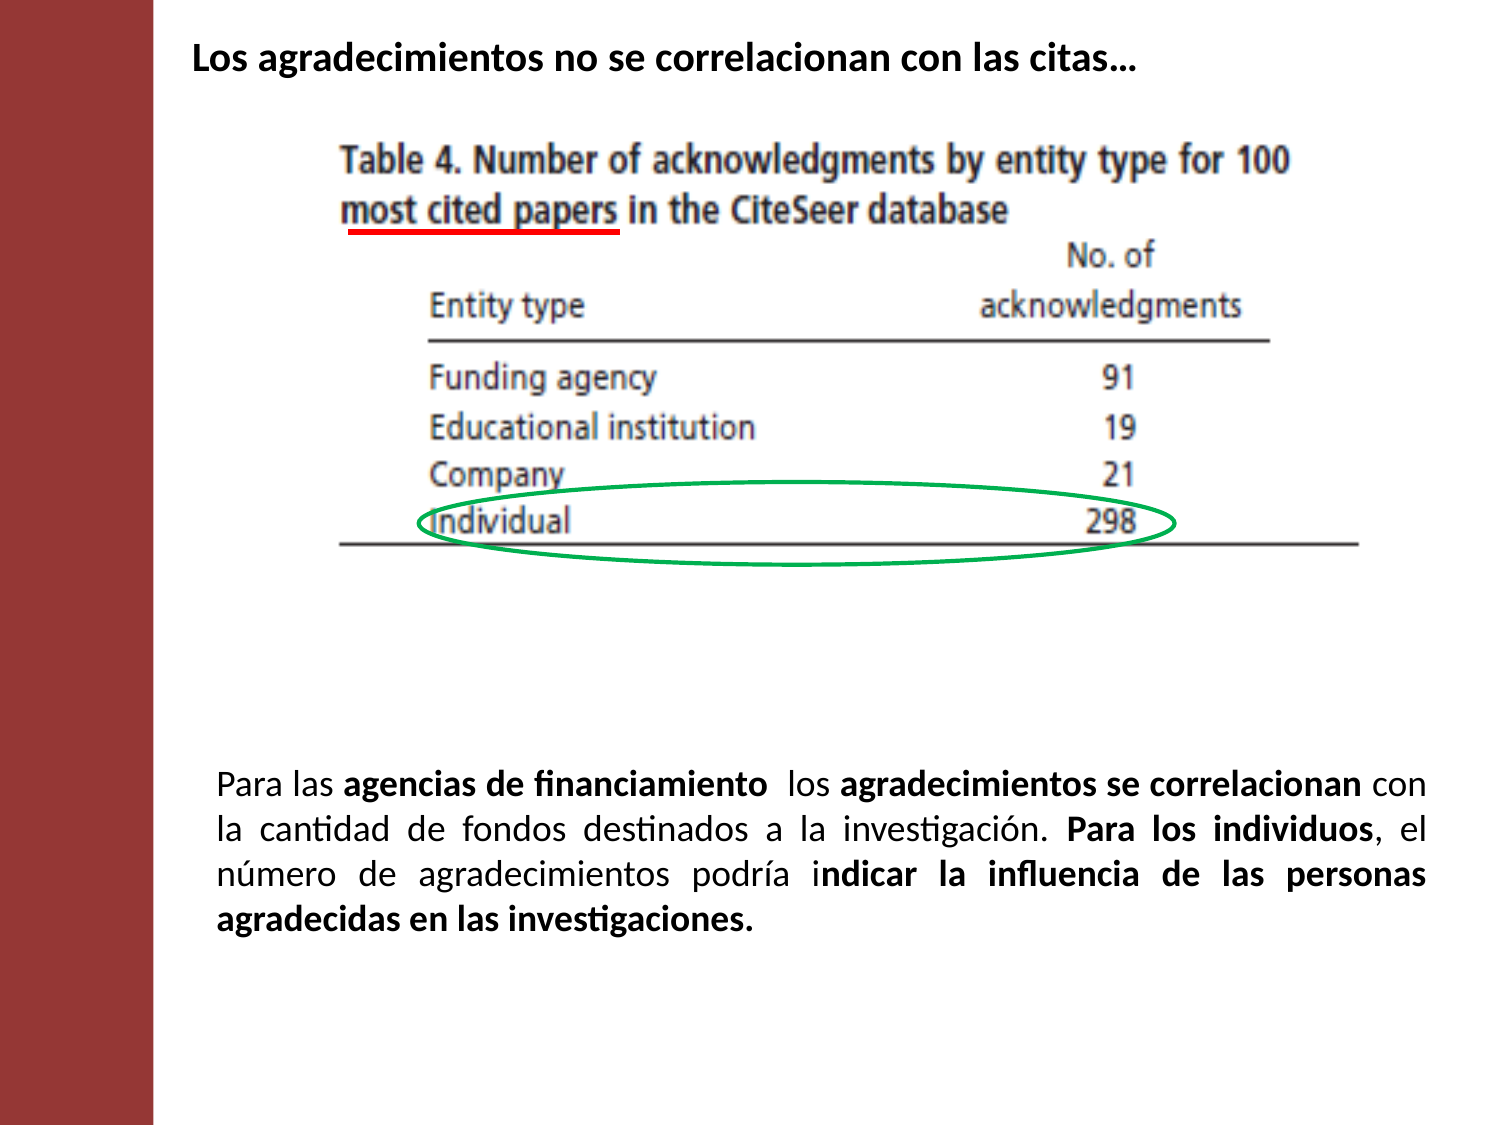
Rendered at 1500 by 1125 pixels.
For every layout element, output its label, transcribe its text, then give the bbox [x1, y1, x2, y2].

picture [288, 89, 1365, 622]
text_box Los agradecimientos no se correlacionan con las citas… [177, 22, 1154, 87]
text_box [0, 0, 155, 1125]
text_box Para las agencias de financiamiento los agradecimientos se correlacionan con la cantidad de fondos destinados a la investigación. Para los individuos, el número de agradecimientos podría indicar la influencia de las personas agradecidas en las investigaciones. [201, 751, 1442, 947]
